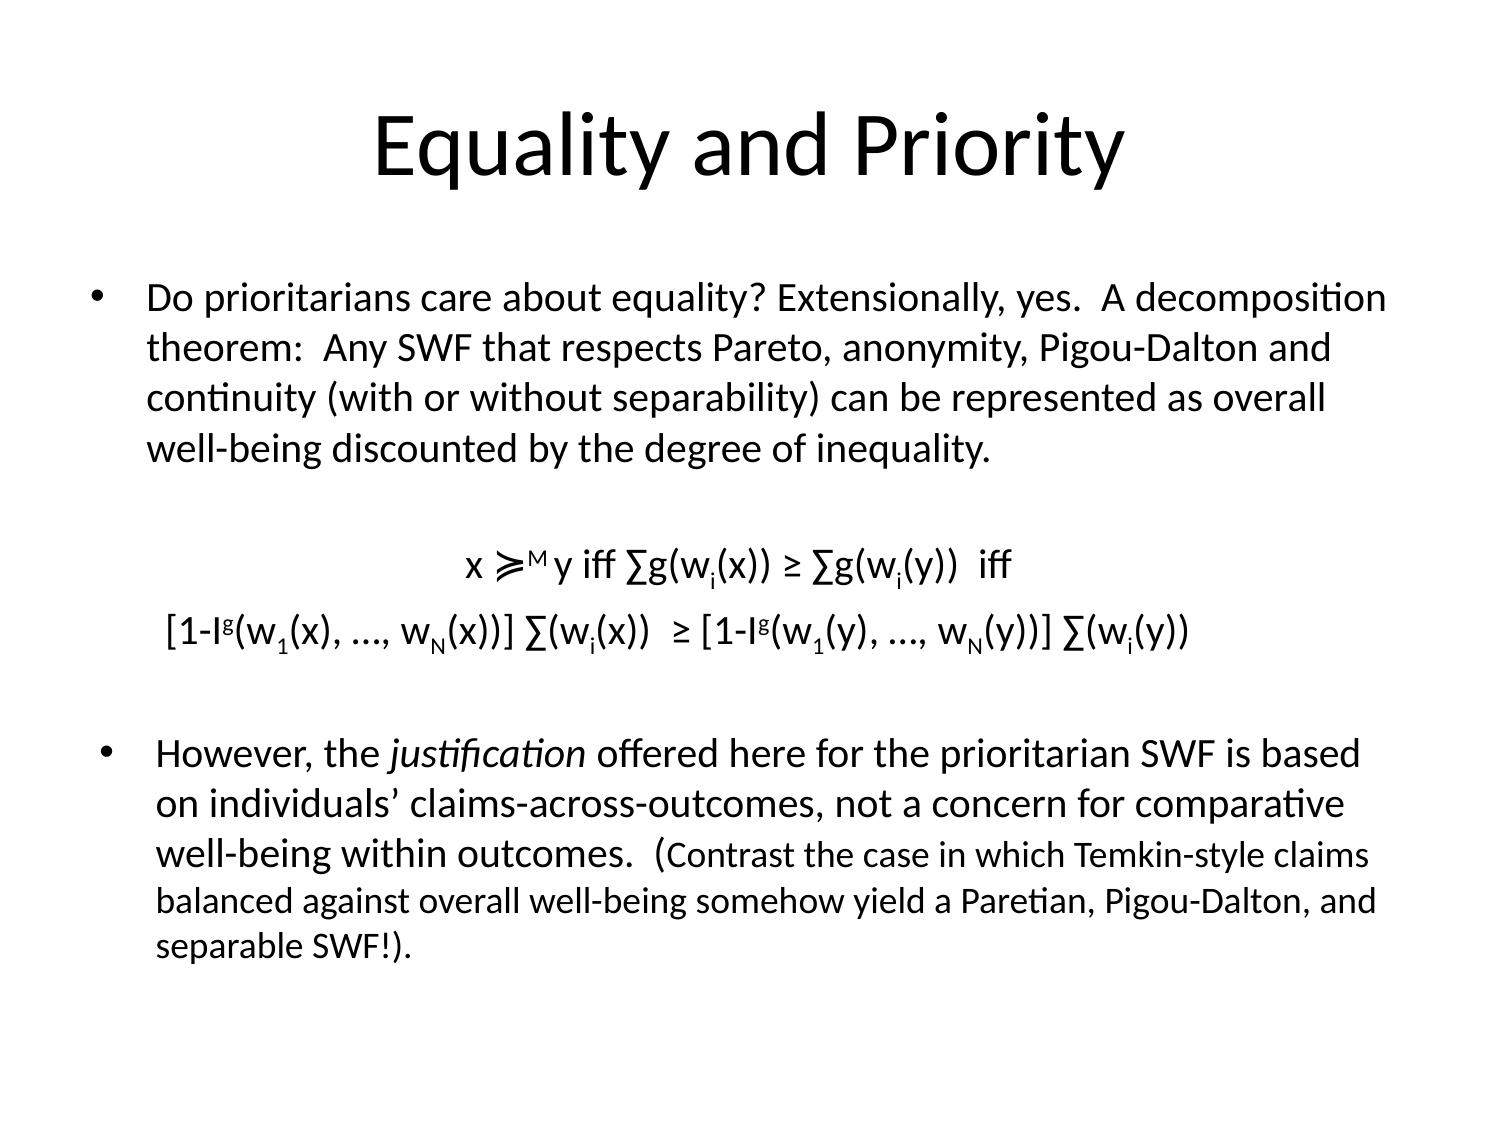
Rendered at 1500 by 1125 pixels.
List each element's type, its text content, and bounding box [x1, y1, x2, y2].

title Equality and Priority [75, 45, 1425, 233]
list Do prioritarians care about equality? Extensionally, yes. A decomposition theorem: Any SWF that respects Pareto, anonymity, Pigou-Dalton and continuity (with or without separability) can be represented as overall well-being discounted by the degree of inequality. x ≽M y iff ∑g(wi(x)) ≥ ∑g(wi(y)) iff [1-Ig(w1(x), …, wN(x))] ∑(wi(x)) ≥ [1-Ig(w1(y), …, wN(y))] ∑(wi(y)) However, the justification offered here for the prioritarian SWF is based on individuals’ claims-across-outcomes, not a concern for comparative well-being within outcomes. (Contrast the case in which Temkin-style claims balanced against overall well-being somehow yield a Paretian, Pigou-Dalton, and separable SWF!). [75, 262, 1425, 1005]
